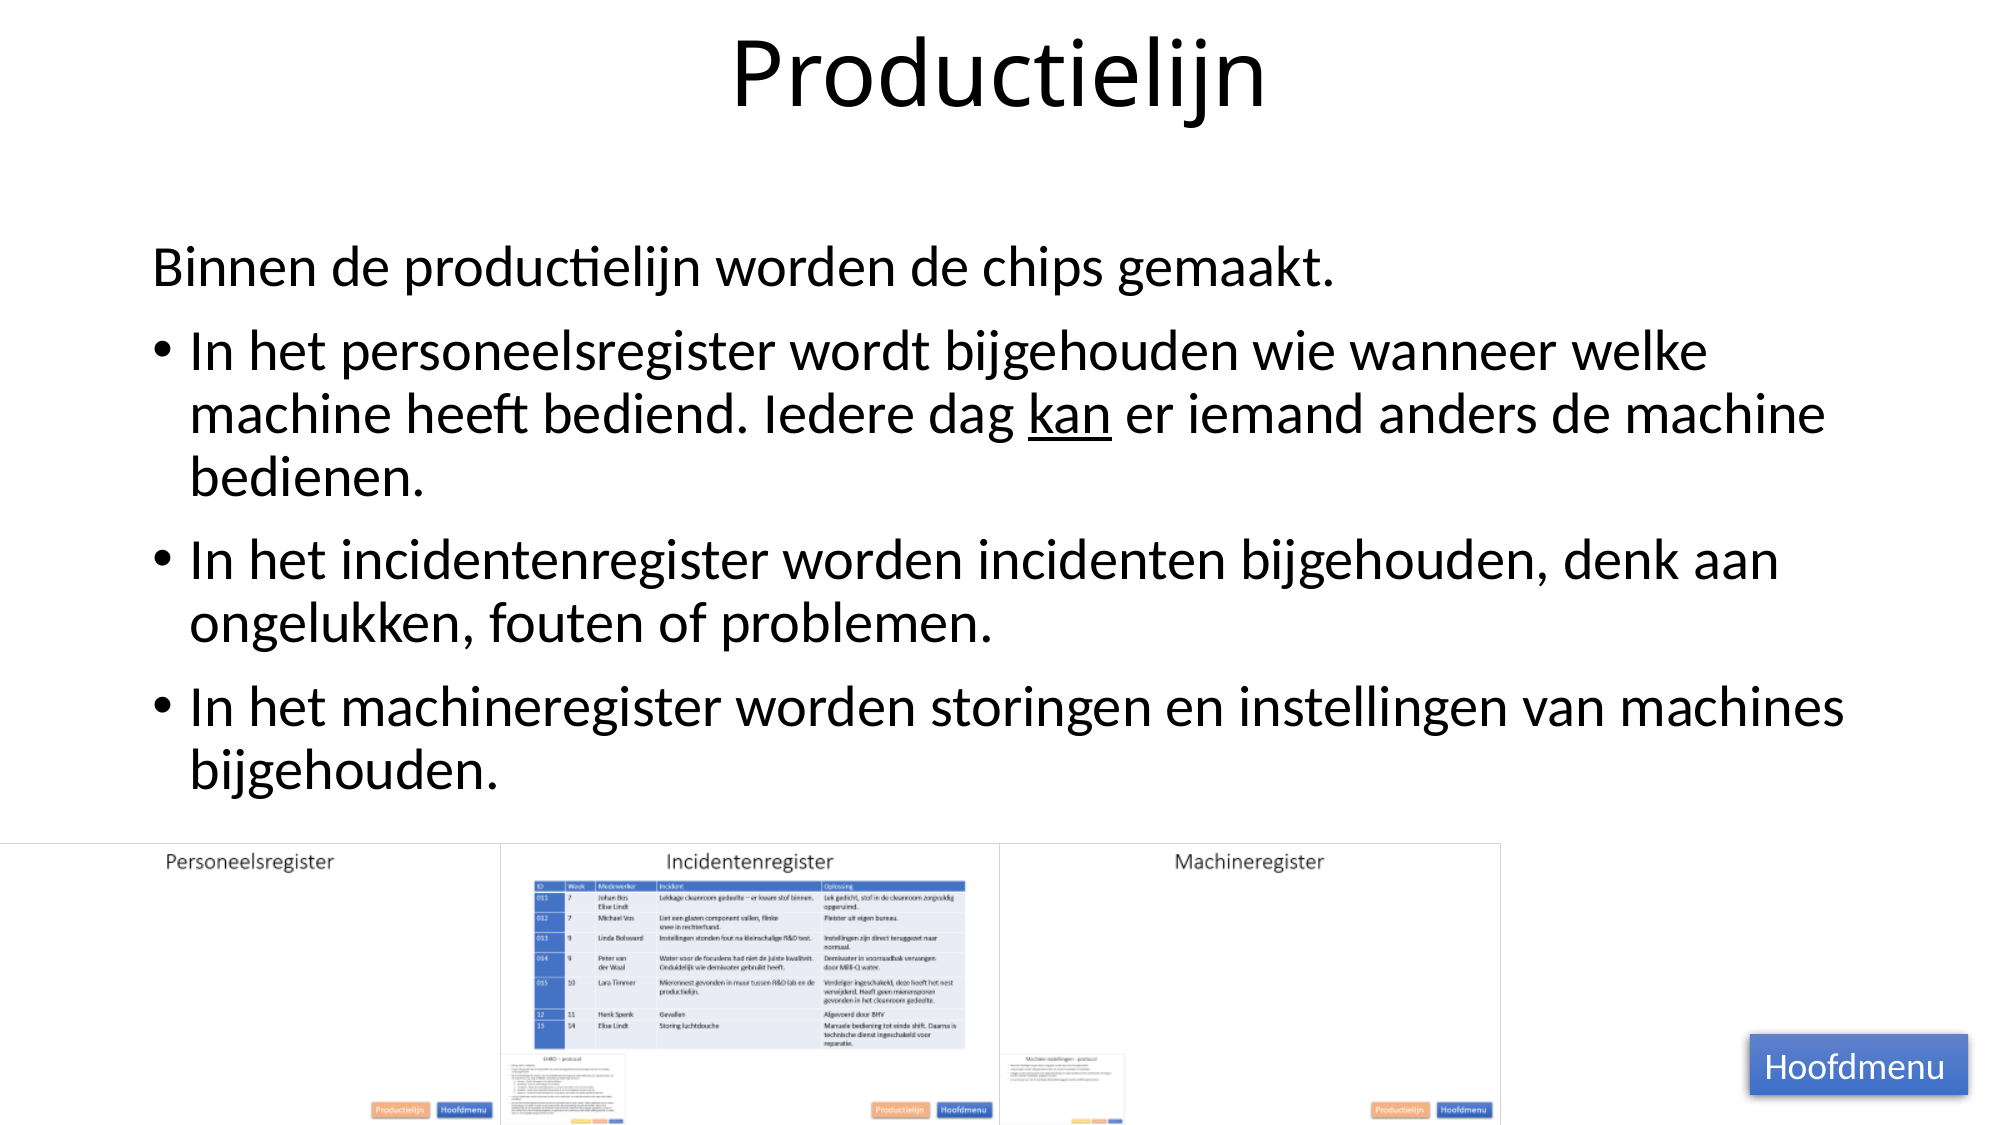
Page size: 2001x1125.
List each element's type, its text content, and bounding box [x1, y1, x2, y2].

title Productielijn [137, 3, 1863, 152]
picture [0, 844, 500, 1125]
picture [501, 844, 999, 1125]
text_box Hoofdmenu [1749, 1034, 1969, 1095]
list Binnen de productielijn worden de chips gemaakt. In het personeelsregister wordt bijgehouden wie wanneer welke machine heeft bediend. Iedere dag kan er iemand anders de machine bedienen. In het incidentenregister worden incidenten bijgehouden, denk aan ongelukken, fouten of problemen. In het machineregister worden storingen en instellingen van machines bijgehouden. [137, 228, 1863, 844]
picture [1000, 844, 1500, 1125]
